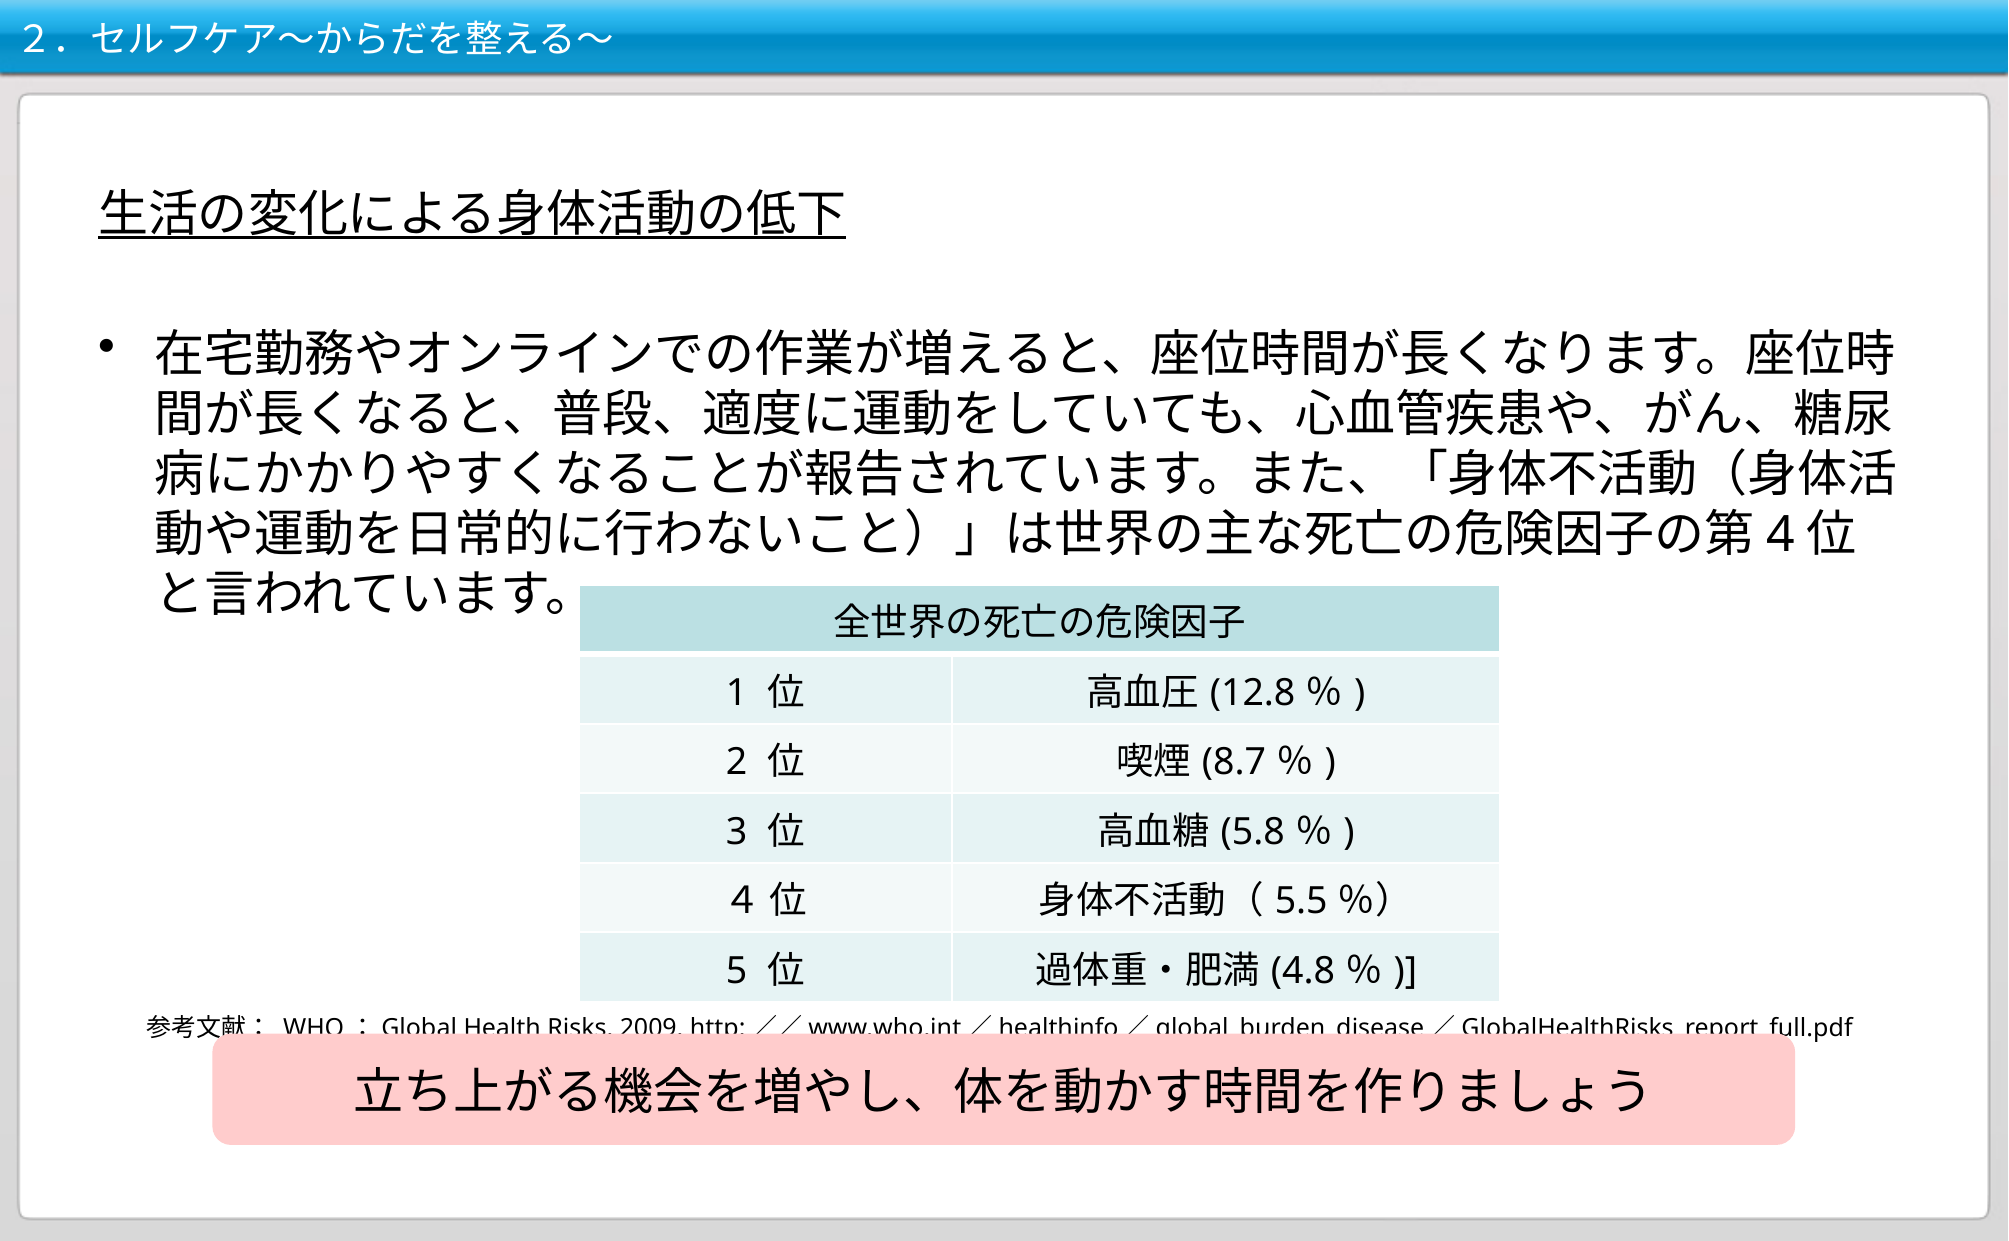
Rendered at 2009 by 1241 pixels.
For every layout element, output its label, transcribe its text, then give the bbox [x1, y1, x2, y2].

table_cell 5 位 [580, 933, 951, 1001]
table_cell 身体不活動（5.5％） [953, 864, 1499, 931]
table_cell 喫煙(8.7％) [953, 725, 1499, 792]
table_cell ４ 位 [580, 864, 951, 931]
table_cell 2 位 [580, 725, 951, 792]
picture [0, 76, 2008, 1241]
table_cell 過体重・肥満(4.8％)] [953, 933, 1499, 1001]
table_cell 3 位 [580, 794, 951, 862]
table_cell 1 位 [580, 657, 951, 723]
title ２．セルフケア～からだを整える～ [0, 0, 2008, 76]
table_cell 高血糖(5.8％) [953, 794, 1499, 862]
table_header 全世界の死亡の危険因子 [580, 586, 1499, 651]
table_cell 高血圧(12.8％) [953, 657, 1499, 723]
list 生活の変化による身体活動の低下 在宅勤務やオンラインでの作業が増えると、座位時間が長くなります。座位時間が長くなると、普段、適度に運動をしていても、心血管疾患や、がん、糖尿病にかかりやすくなることが報告されています。また、「身体不活動（身体活動や運動を日常的に行わないこと）」は世界の主な死亡の危険因子の第4位と言われています。 参考文献： WHO：Global Health Risks. 2009. http:／／www.who.int／healthinfo／global_burden_disease／GlobalHealthRisks_report_full.pdf [39, 122, 1961, 1187]
text_box 立ち上がる機会を増やし、体を動かす時間を作りましょう [210, 1031, 1798, 1148]
